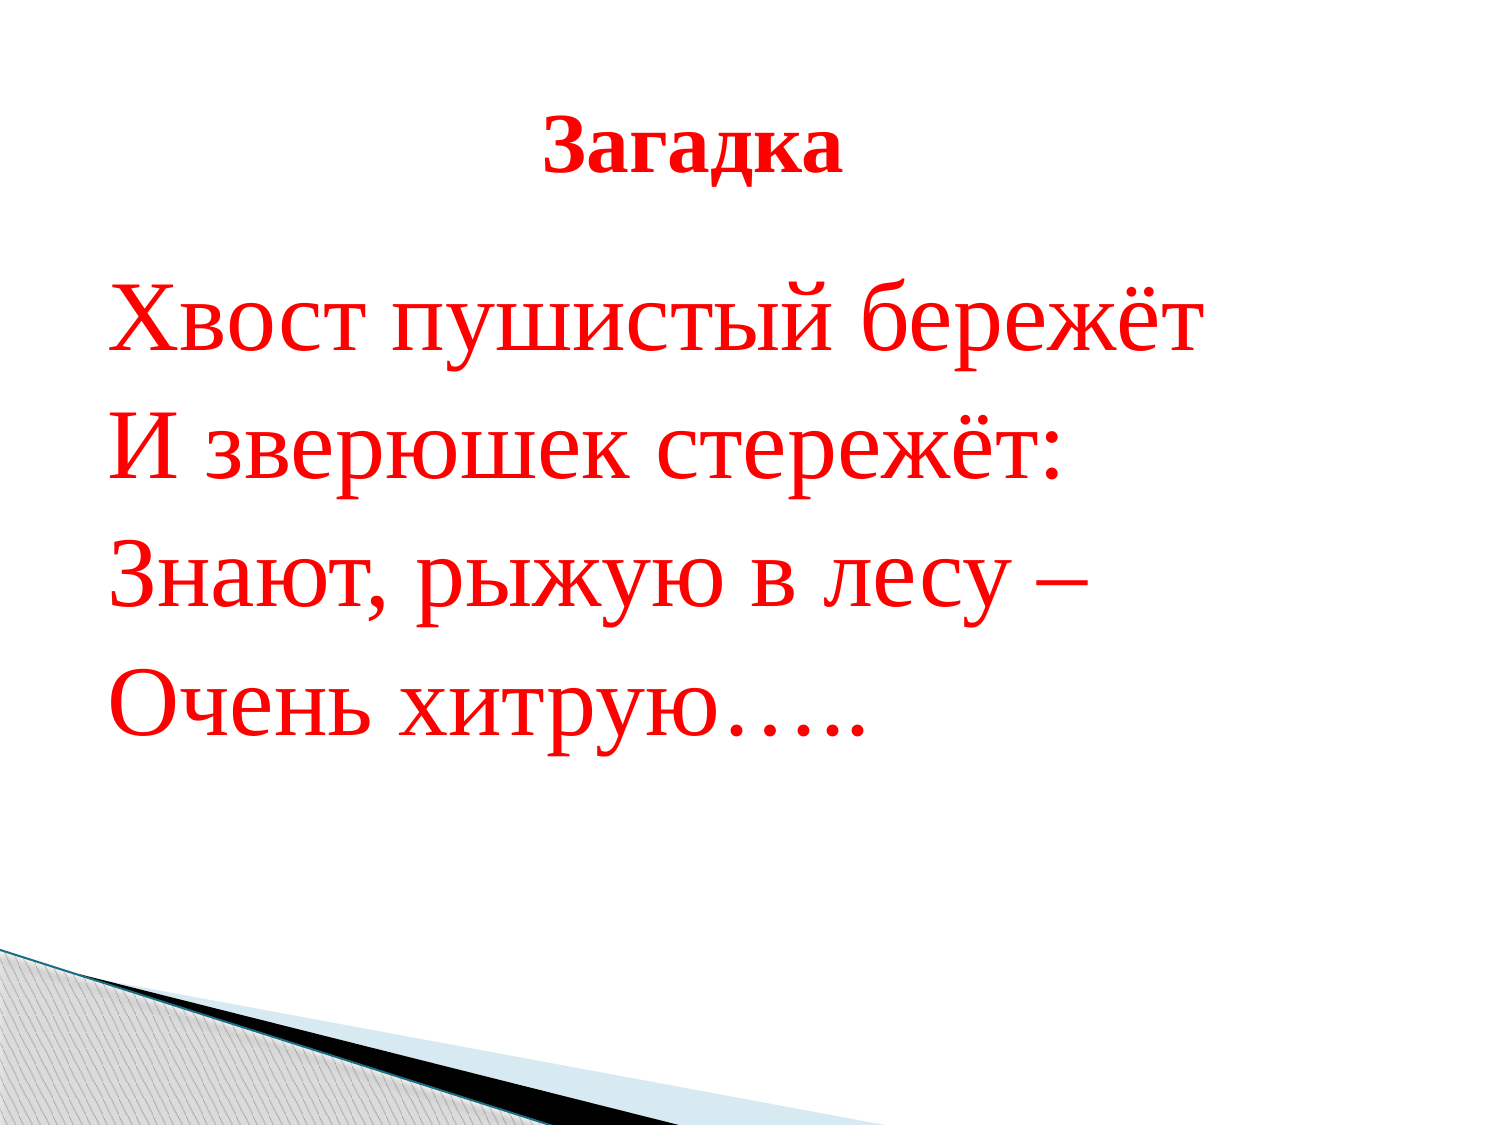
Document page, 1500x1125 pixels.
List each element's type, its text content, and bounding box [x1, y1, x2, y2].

title Загадка [75, 45, 1425, 233]
list Хвост пушистый бережёт И зверюшек стережёт: Знают, рыжую в лесу – Очень хитрую….. [75, 243, 1425, 986]
